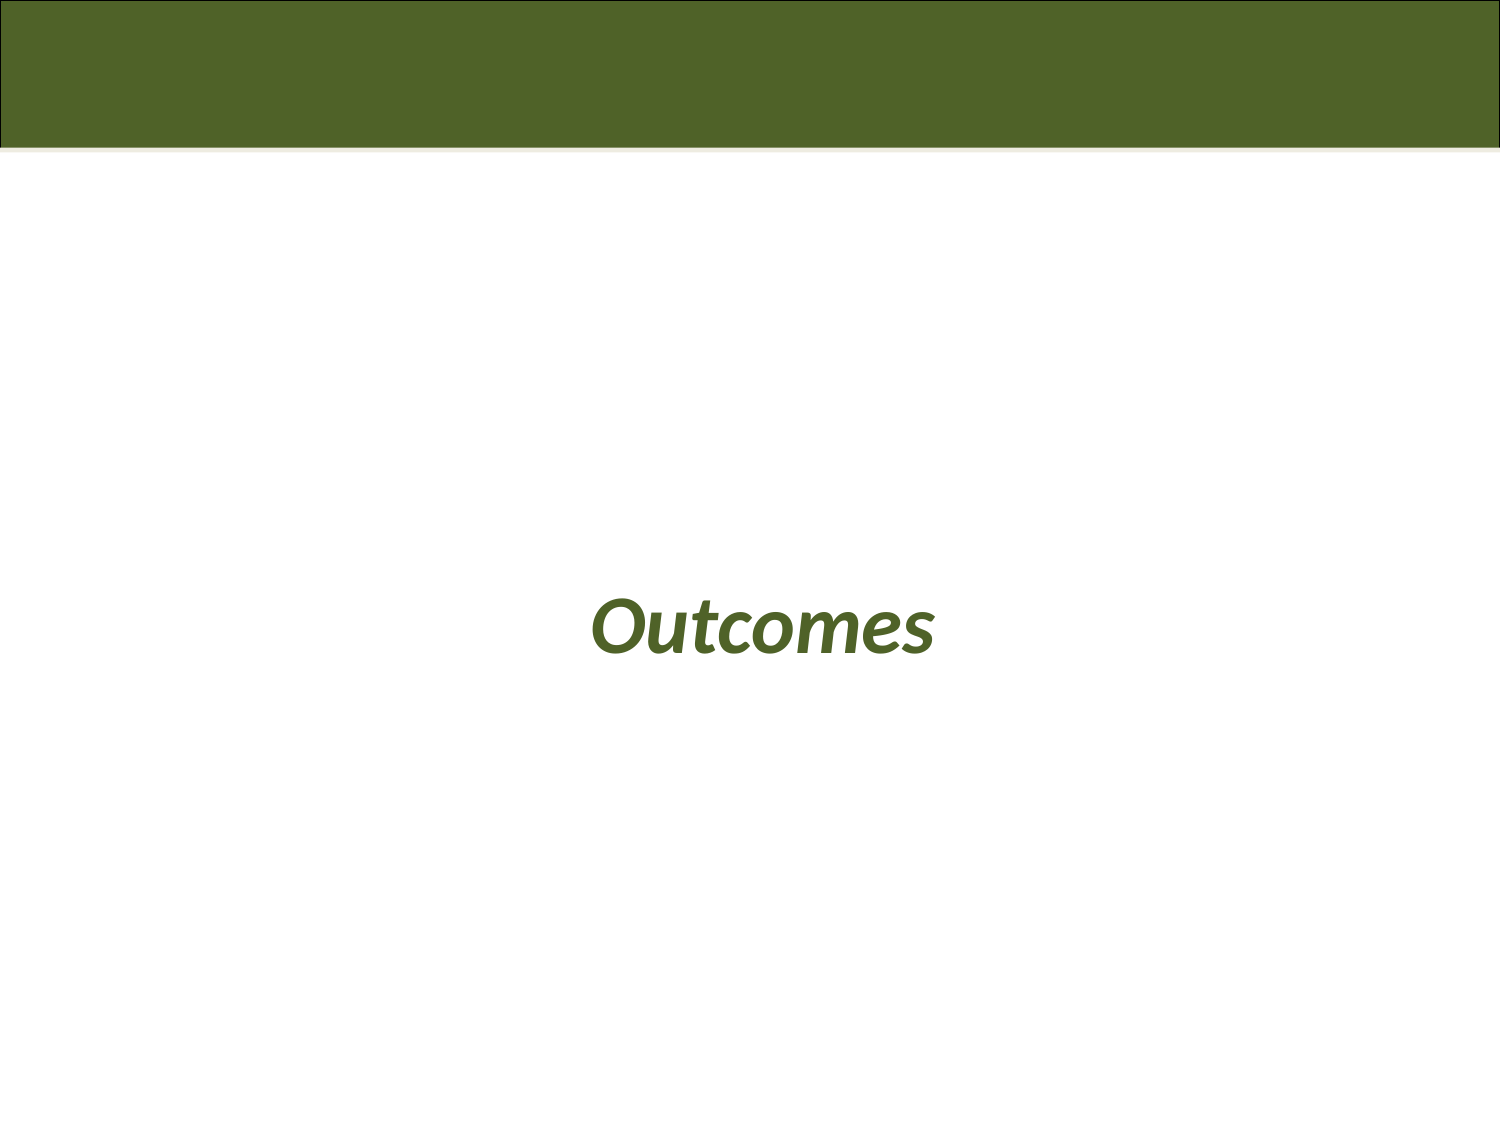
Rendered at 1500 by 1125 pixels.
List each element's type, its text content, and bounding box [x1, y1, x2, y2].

list Outcomes [575, 562, 1413, 738]
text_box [0, 0, 1500, 151]
